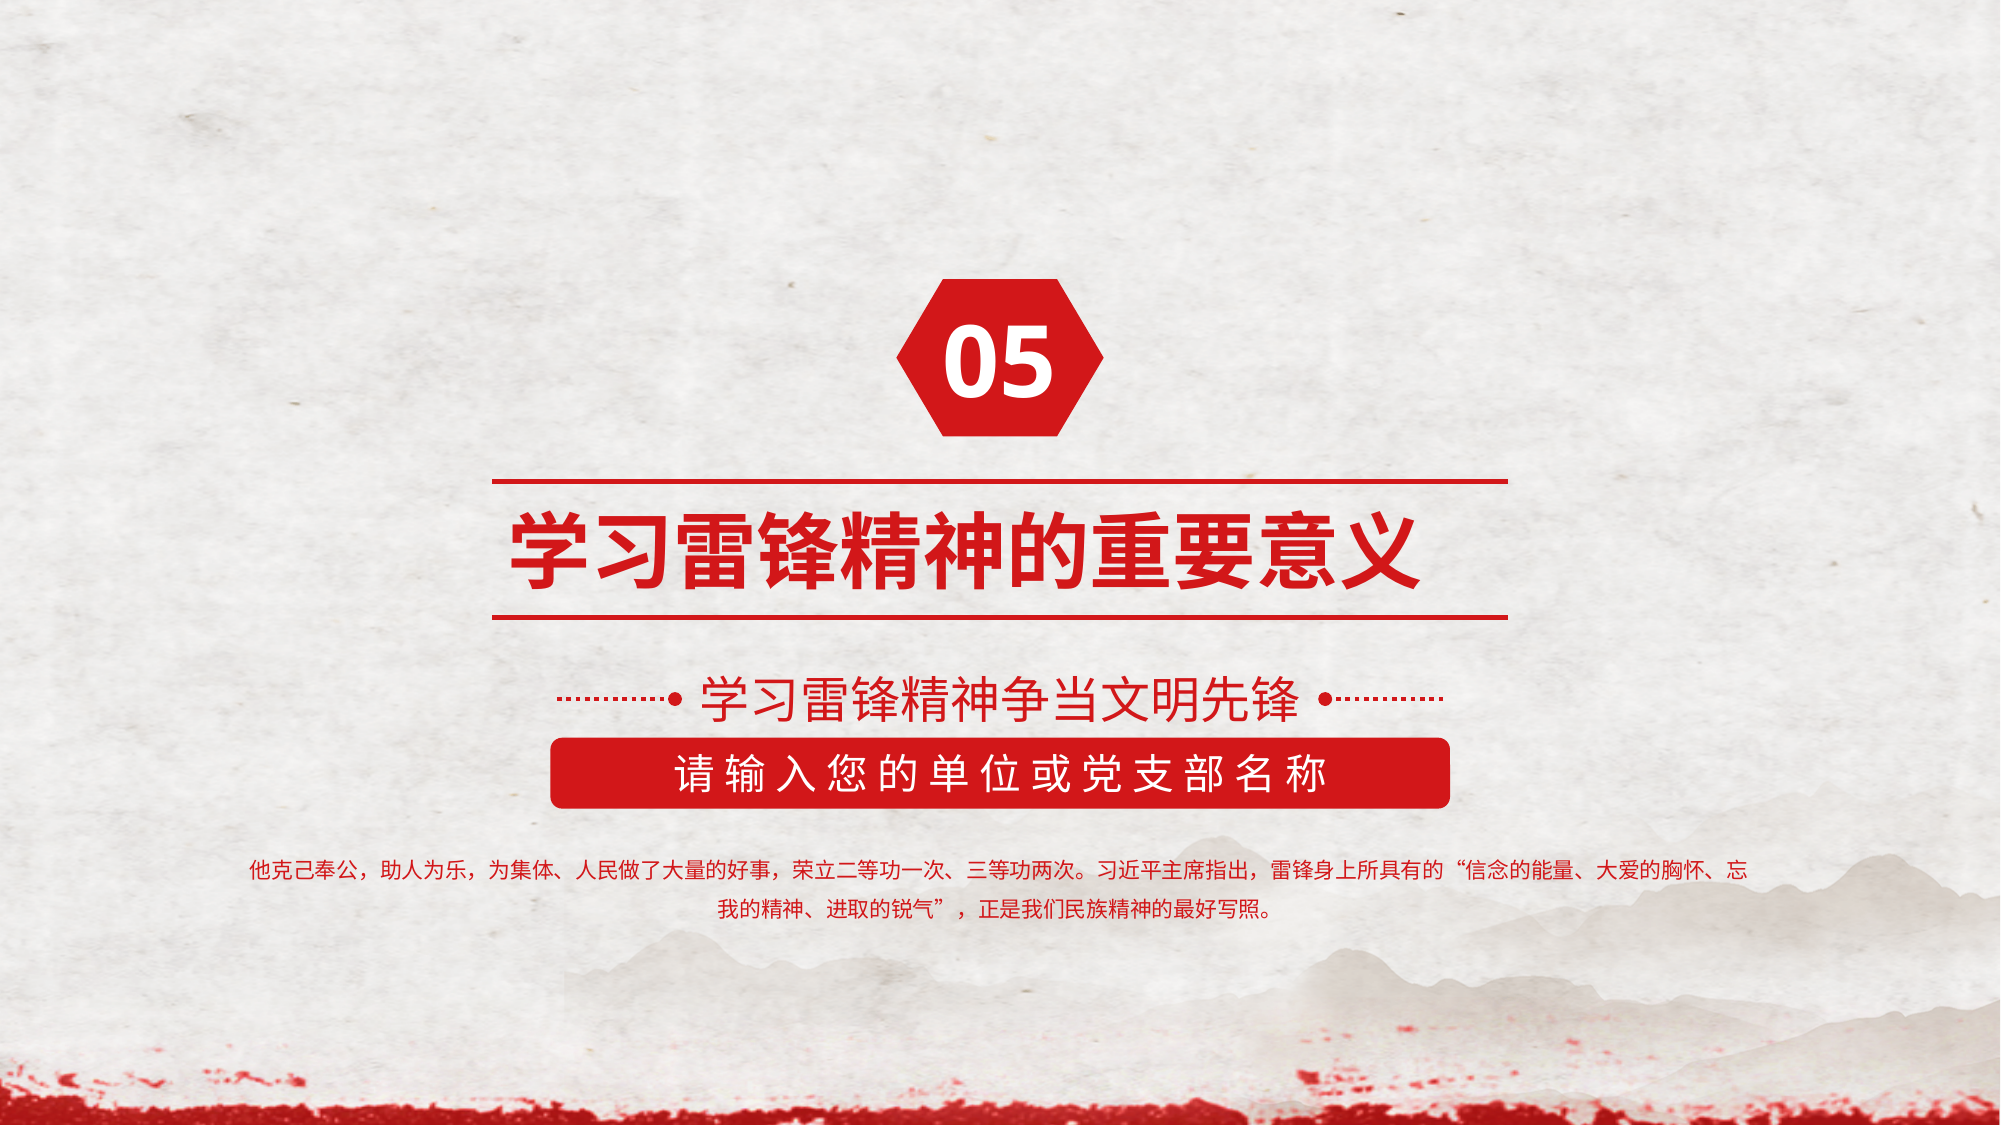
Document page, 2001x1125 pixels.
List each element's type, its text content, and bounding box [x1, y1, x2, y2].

text_box 05 [894, 276, 1106, 439]
text_box 学习雷锋精神争当文明先锋 [685, 661, 1315, 735]
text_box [491, 481, 1508, 618]
text_box 请 输 入 您 的 单 位 或 党 支 部 名 称 [548, 735, 1453, 811]
picture [0, 0, 2001, 1125]
text_box 他克己奉公，助人为乐，为集体、人民做了大量的好事，荣立二等功一次、三等功两次。习近平主席指出，雷锋身上所具有的“信念的能量、大爱的胸怀、忘我的精神、进取的锐气”，正是我们民族精神的最好写照。 [232, 836, 1769, 930]
